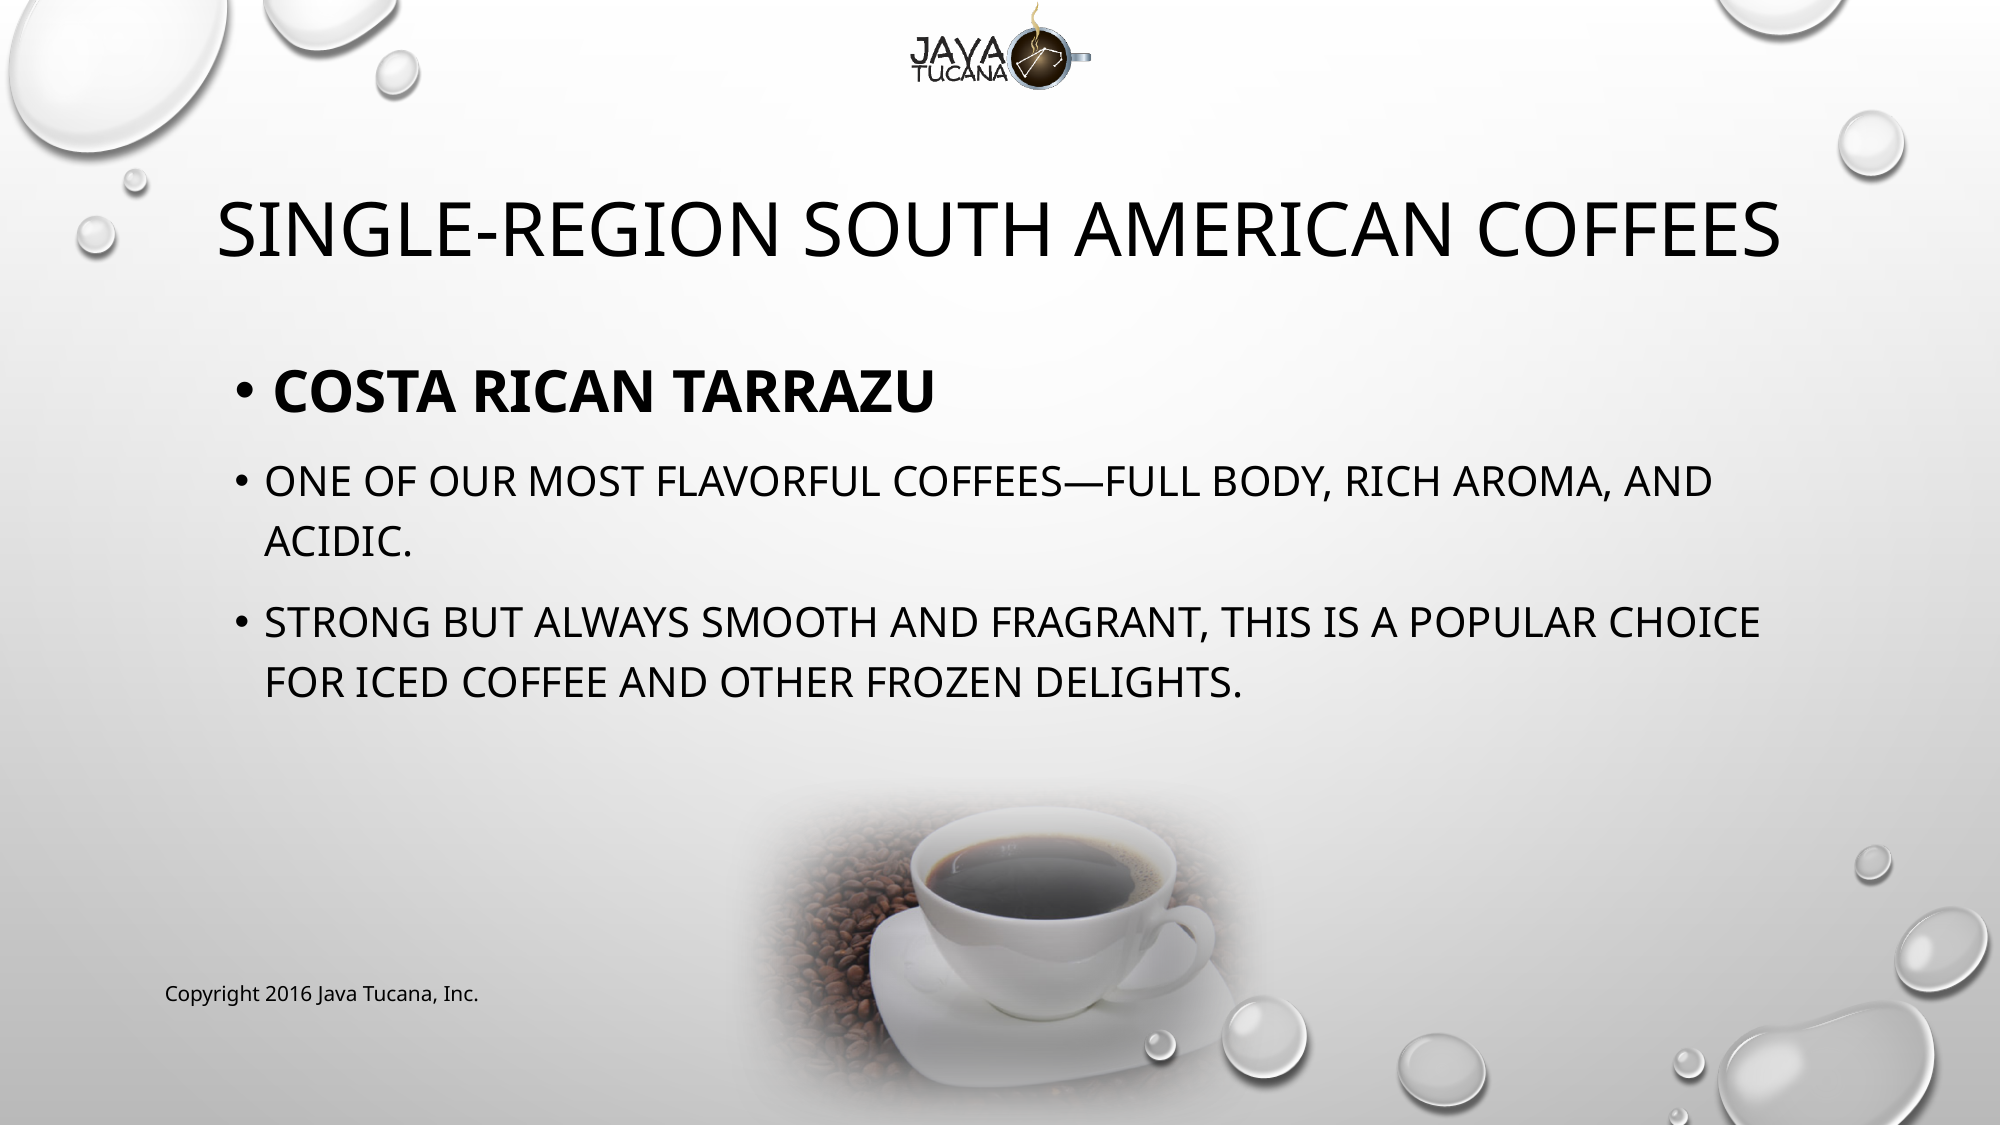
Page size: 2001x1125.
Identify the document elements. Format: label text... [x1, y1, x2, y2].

title Single-region South American coffees [149, 101, 1851, 364]
list Costa Rican Tarrazu One of our most flavorful coffees—full body, rich aroma, and acidic. Strong but always smooth and fragrant, this is a popular choice for iced coffee and other frozen delights. [219, 332, 1791, 993]
footer Copyright 2016 Java Tucana, Inc. [149, 965, 1245, 1025]
picture [0, 0, 2000, 1125]
